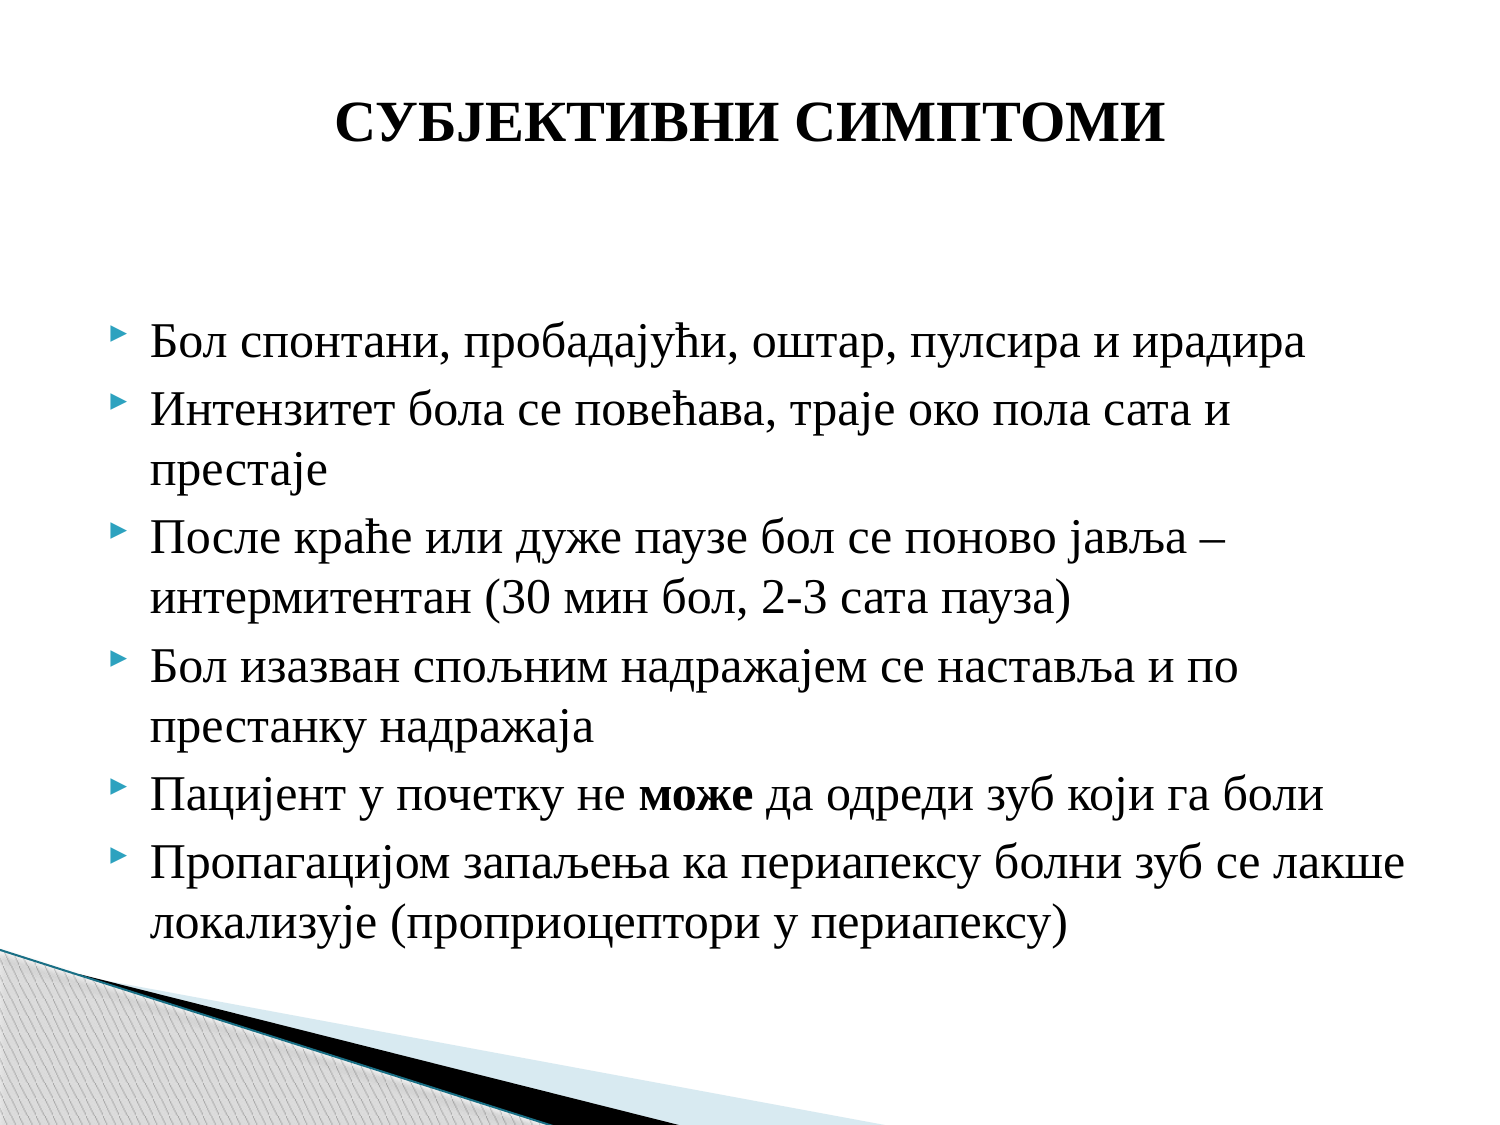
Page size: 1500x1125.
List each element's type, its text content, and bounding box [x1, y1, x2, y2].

list Бол спонтани, пробадајући, оштар, пулсира и ирадира Интензитет бола се повећава, траје око пола сата и престаје После краће или дуже паузе бол се поново јавља – интермитентан (30 мин бол, 2-3 сата пауза) Бол изазван спољним надражајем се наставља и по престанку надражаја Пацијент у почетку не може да одреди зуб који га боли Пропагацијом запаљења ка периапексу болни зуб се лакше локализује (проприоцептори у периапексу) [75, 299, 1425, 988]
title СУБЈЕКТИВНИ СИМПТОМИ [75, 45, 1425, 191]
